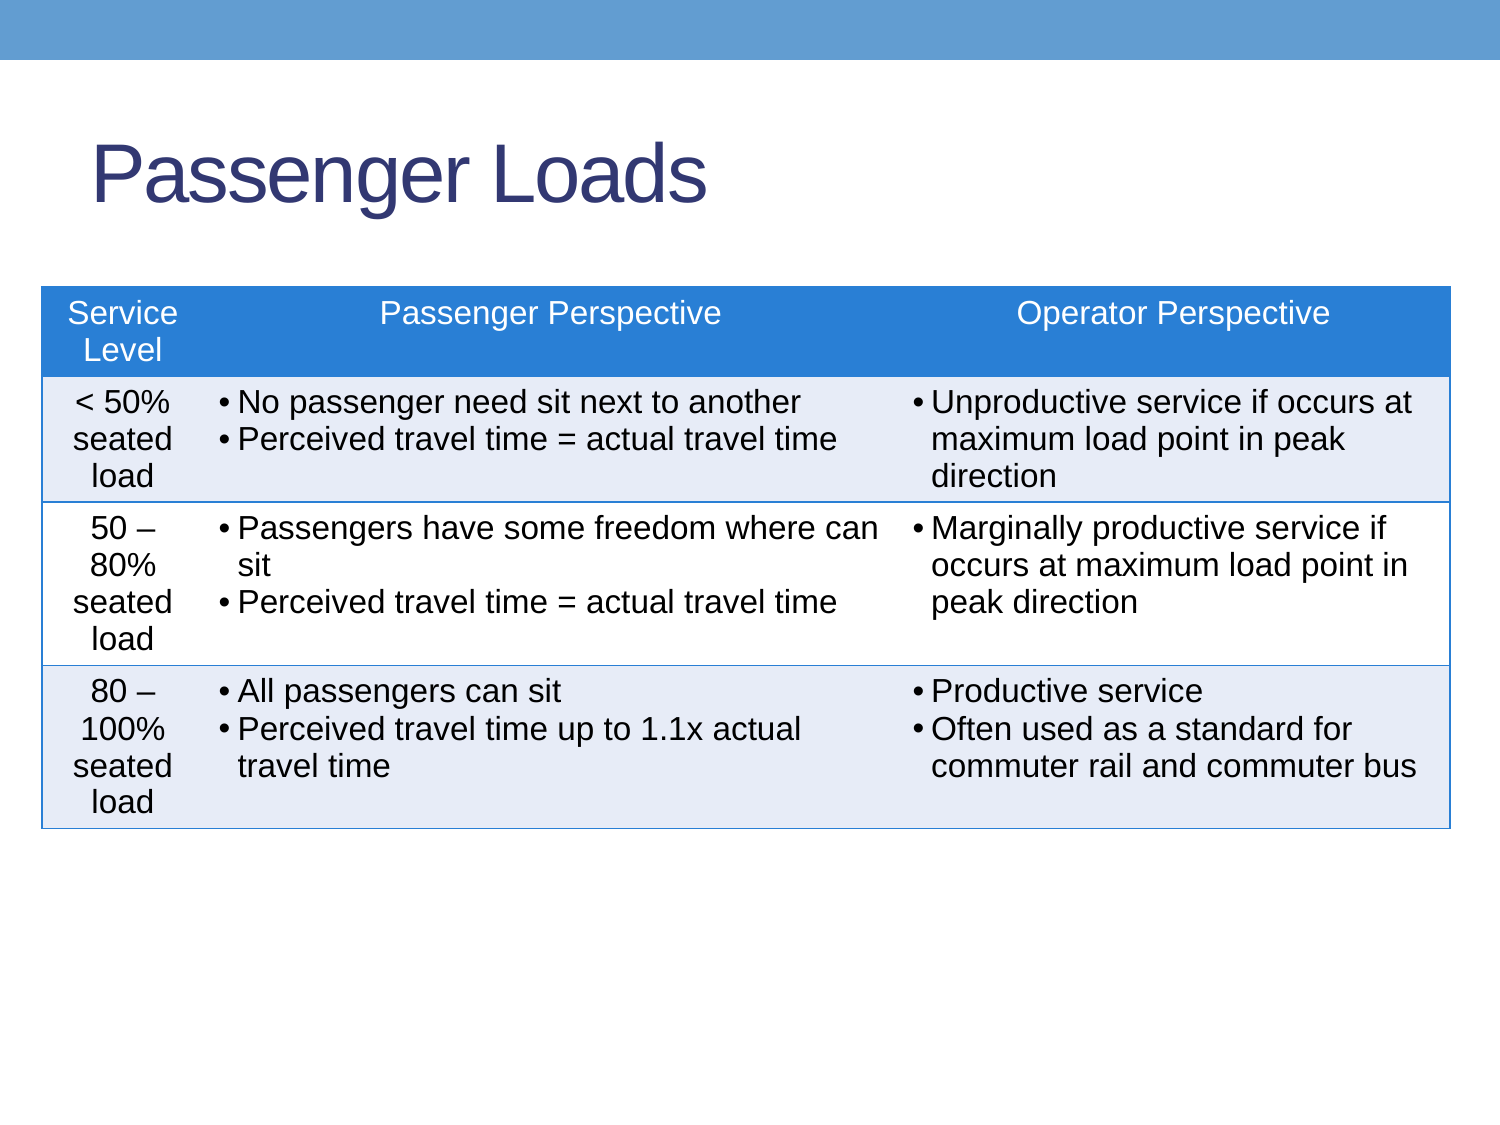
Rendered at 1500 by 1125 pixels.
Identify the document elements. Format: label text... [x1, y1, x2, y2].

table_cell 50 – 80% seated load [43, 503, 204, 665]
table_header Service Level [43, 288, 204, 375]
table_cell All passengers can sit Perceived travel time up to 1.1x actual travel time [204, 666, 898, 828]
table_cell < 50% seated load [43, 377, 204, 501]
table_cell No passenger need sit next to another Perceived travel time = actual travel time [204, 377, 898, 501]
table_header Operator Perspective [898, 288, 1449, 375]
table_cell Productive service Often used as a standard for commuter rail and commuter bus [898, 666, 1449, 828]
table_cell Passengers have some freedom where can sit Perceived travel time = actual travel time [204, 503, 898, 665]
title Passenger Loads [75, 87, 1425, 250]
table_cell Unproductive service if occurs at maximum load point in peak direction [898, 377, 1449, 501]
table_cell Marginally productive service if occurs at maximum load point in peak direction [898, 503, 1449, 665]
table_header Passenger Perspective [204, 288, 898, 375]
table_cell 80 – 100% seated load [43, 666, 204, 828]
